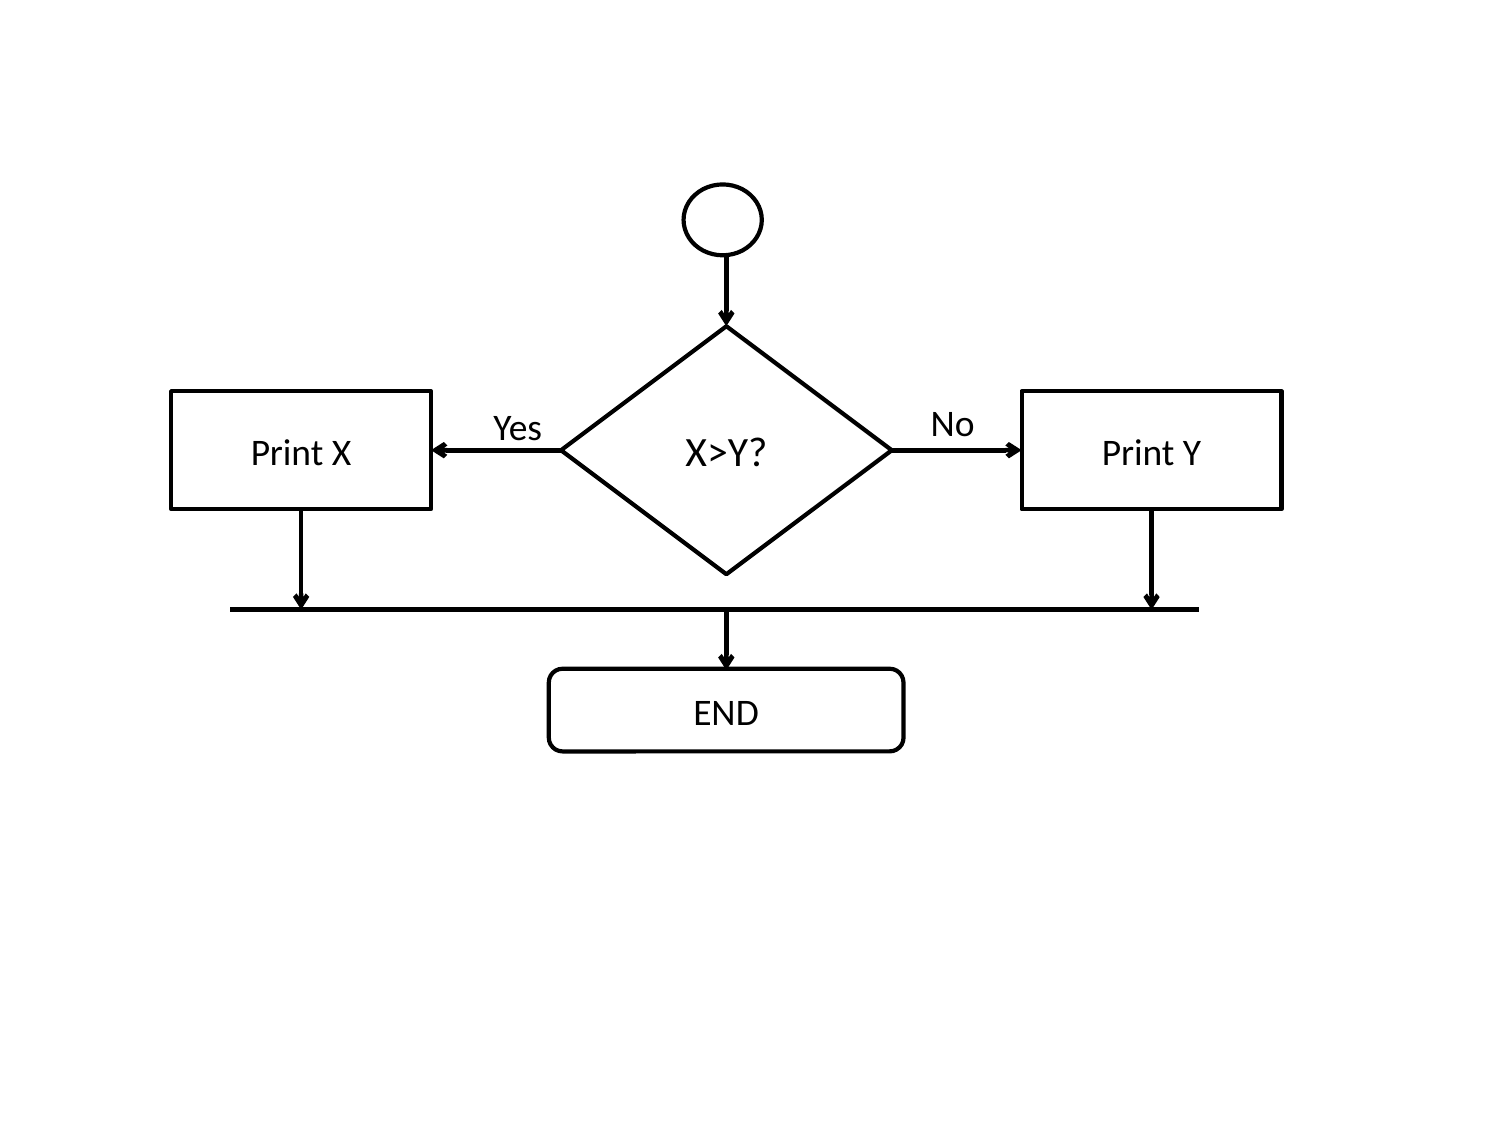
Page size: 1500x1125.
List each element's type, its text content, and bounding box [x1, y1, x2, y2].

text_box END [546, 666, 906, 754]
text_box X>Y? [560, 326, 893, 576]
text_box Print Y [1020, 389, 1284, 511]
text_box Print X [169, 389, 433, 511]
text_box No [915, 391, 990, 449]
text_box [681, 182, 764, 258]
text_box Yes [478, 395, 558, 449]
